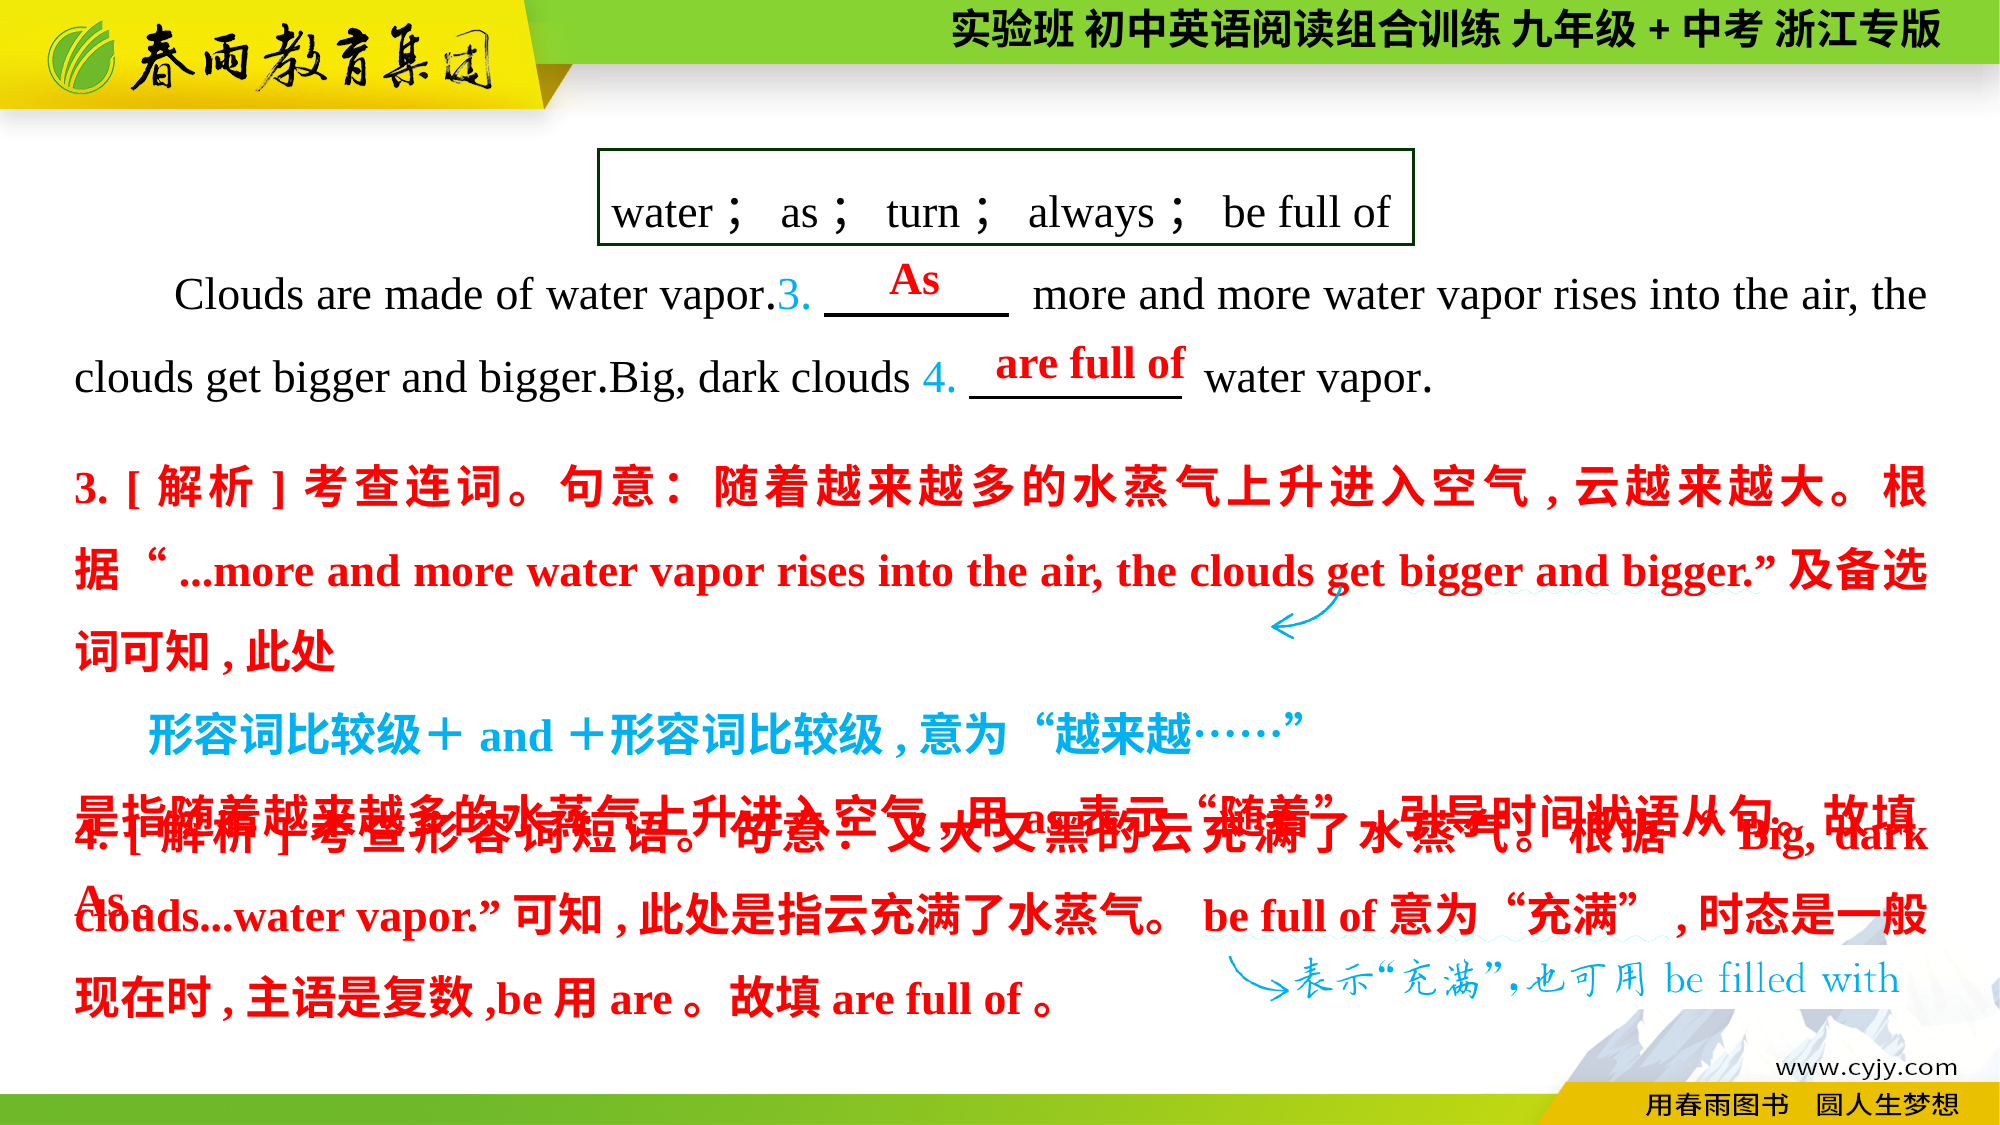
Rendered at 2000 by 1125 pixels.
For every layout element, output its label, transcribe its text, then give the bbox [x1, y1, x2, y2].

text_box [598, 149, 1414, 245]
text_box As [874, 241, 955, 312]
picture [0, 0, 2000, 1125]
text_box 3. [解析]考查连词。句意：随着越来越多的水蒸气上升进入空气,云越来越大。根据“...more and more water vapor rises into the air, the clouds get bigger and bigger.”及备选词可知,此处 形容词比较级＋and＋形容词比较级,意为“越来越……” 是指随着越来越多的水蒸气上升进入空气,用as表示“随着”,引导时间状语从句。故填As。 [59, 422, 1944, 768]
text_box 4. [解析]考查形容词短语。句意：又大又黑的云充满了水蒸气。根据“Big, dark clouds...water vapor.”可知,此处是指云充满了水蒸气。be full of意为“充满”,时态是一般现在时,主语是复数,be用are。故填are full of。 [59, 768, 1944, 1031]
list water；as；turn；always；be full of Clouds are made of water vapor.3. more and more water vapor rises into the air, the clouds get bigger and bigger.Big, dark clouds 4. water vapor. [59, 146, 1944, 402]
text_box are full of [980, 324, 1201, 395]
